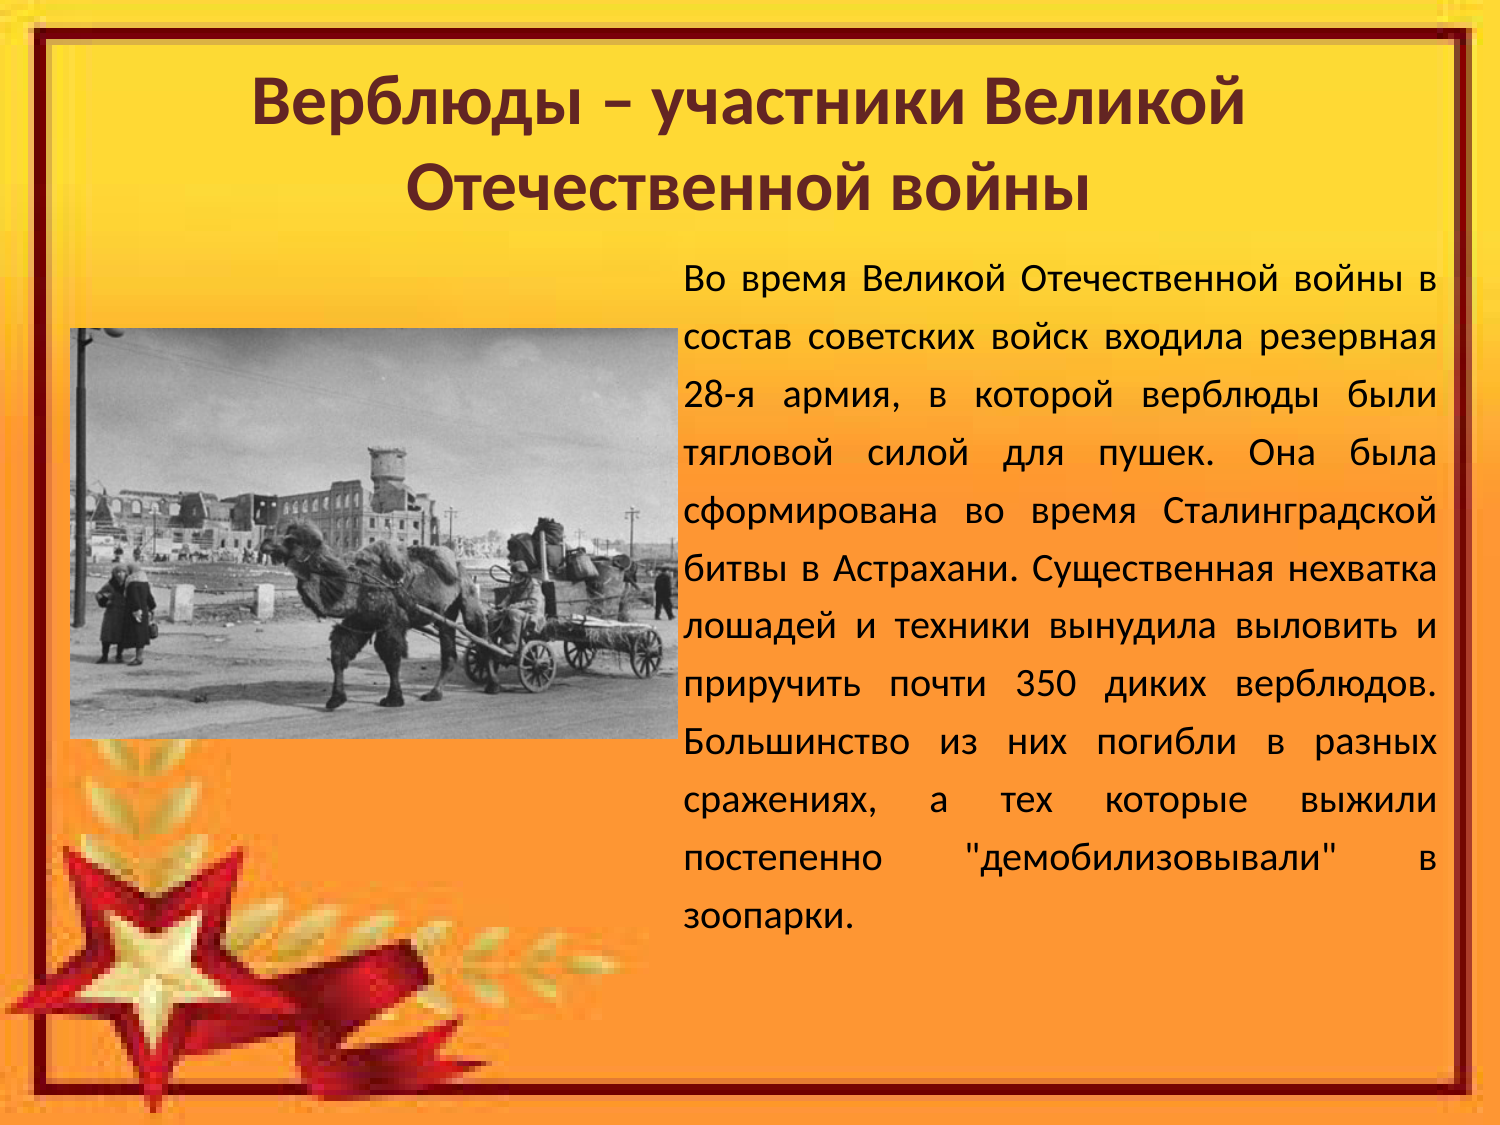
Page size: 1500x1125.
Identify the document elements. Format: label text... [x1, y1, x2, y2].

title Верблюды – участники Великой Отечественной войны [74, 44, 1426, 233]
list Во время Великой Отечественной войны в состав советских войск входила резервная 28-я армия, в которой верблюды были тягловой силой для пушек. Она была сформирована во время Сталинградской битвы в Астрахани. Существенная нехватка лошадей и техники вынудила выловить и приручить почти 350 диких верблюдов. Большинство из них погибли в разных сражениях, а тех которые выжили постепенно "демобилизовывали" в зоопарки. [620, 234, 1454, 1006]
picture [0, 0, 1500, 1125]
